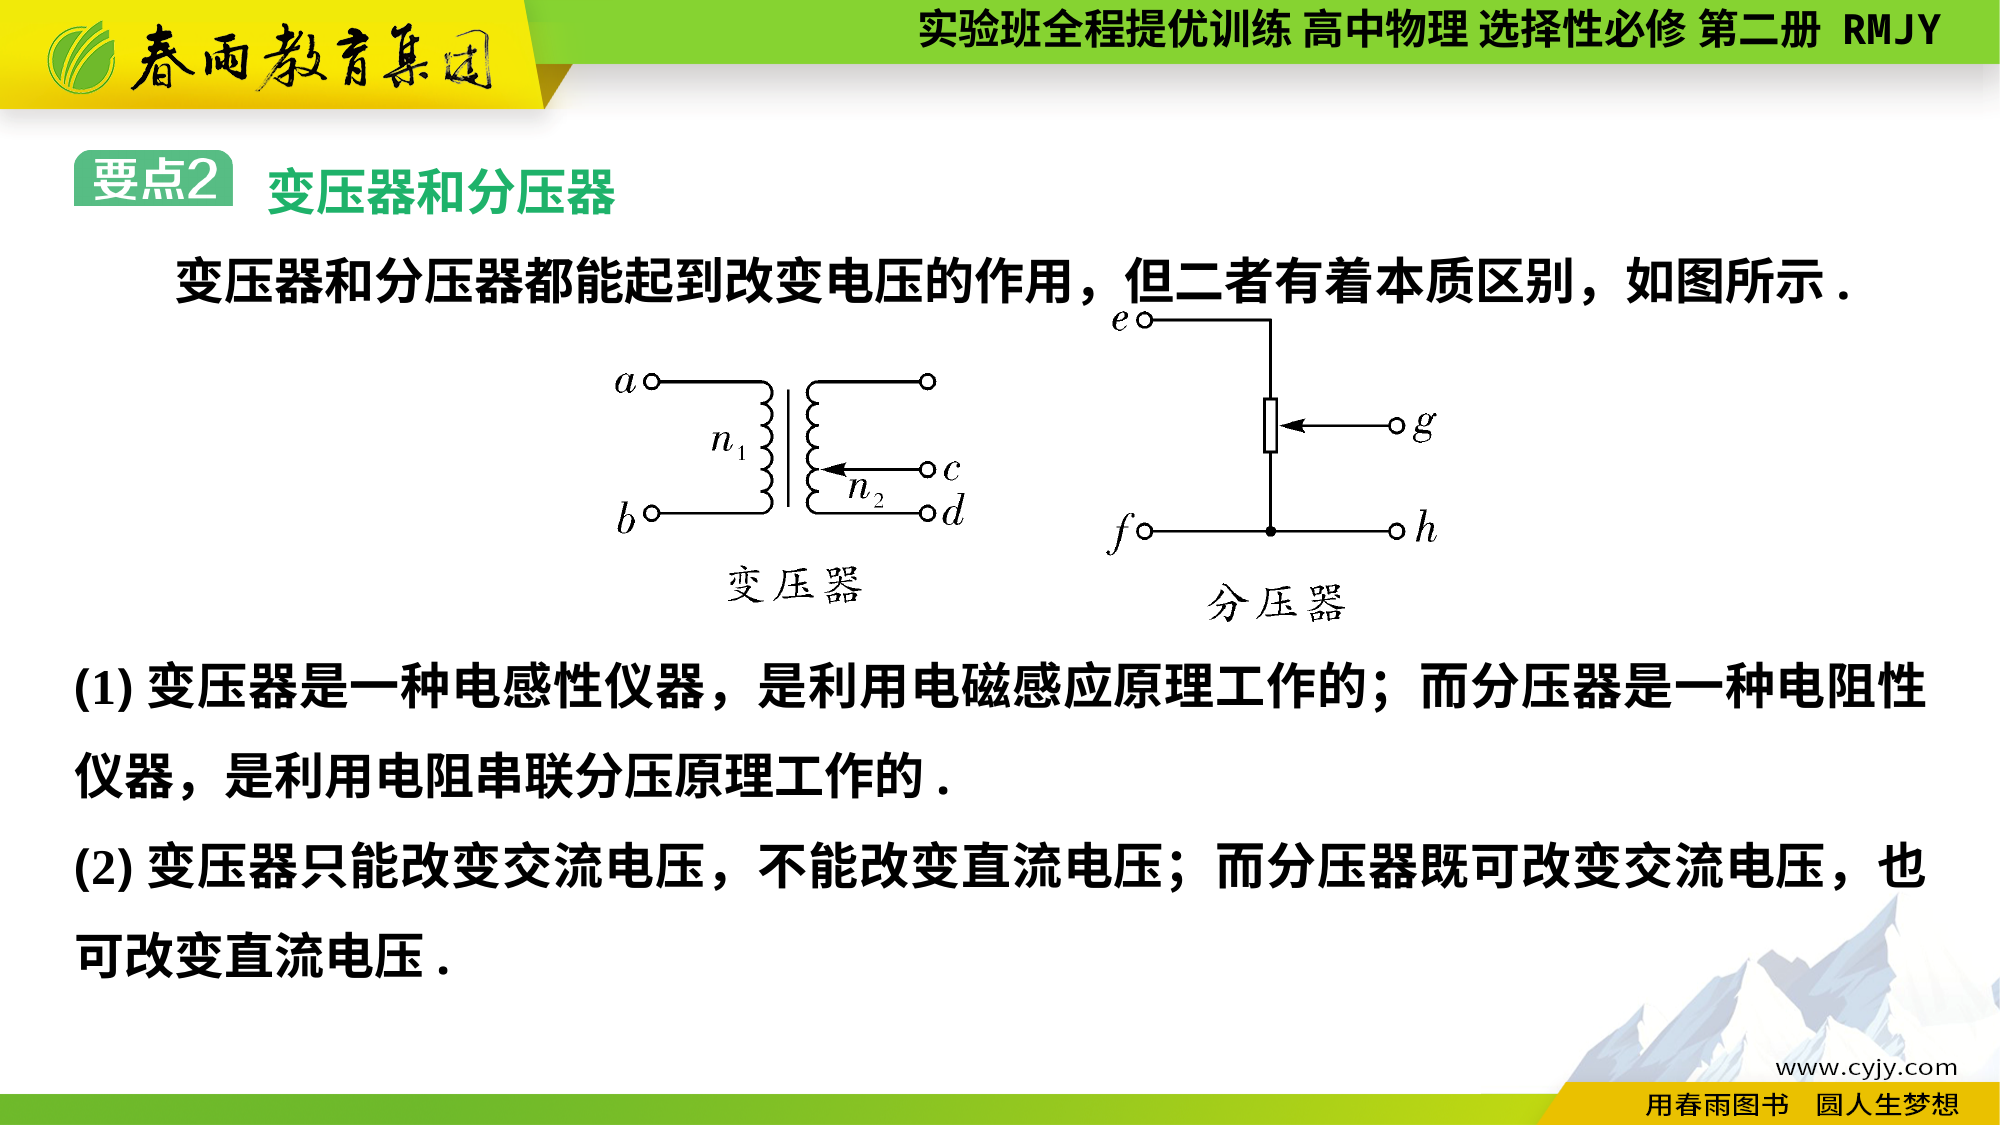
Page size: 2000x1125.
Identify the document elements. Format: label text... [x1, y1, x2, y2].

list 变压器和分压器 变压器和分压器都能起到改变电压的作用，但二者有着本质区别，如图所示. (1)变压器是一种电感性仪器，是利用电磁感应原理工作的；而分压器是一种电阻性仪器，是利用电阻串联分压原理工作的. (2)变压器只能改变交流电压，不能改变直流电压；而分压器既可改变交流电压，也可改变直流电压. [59, 122, 1944, 1001]
picture [0, 0, 2000, 1125]
